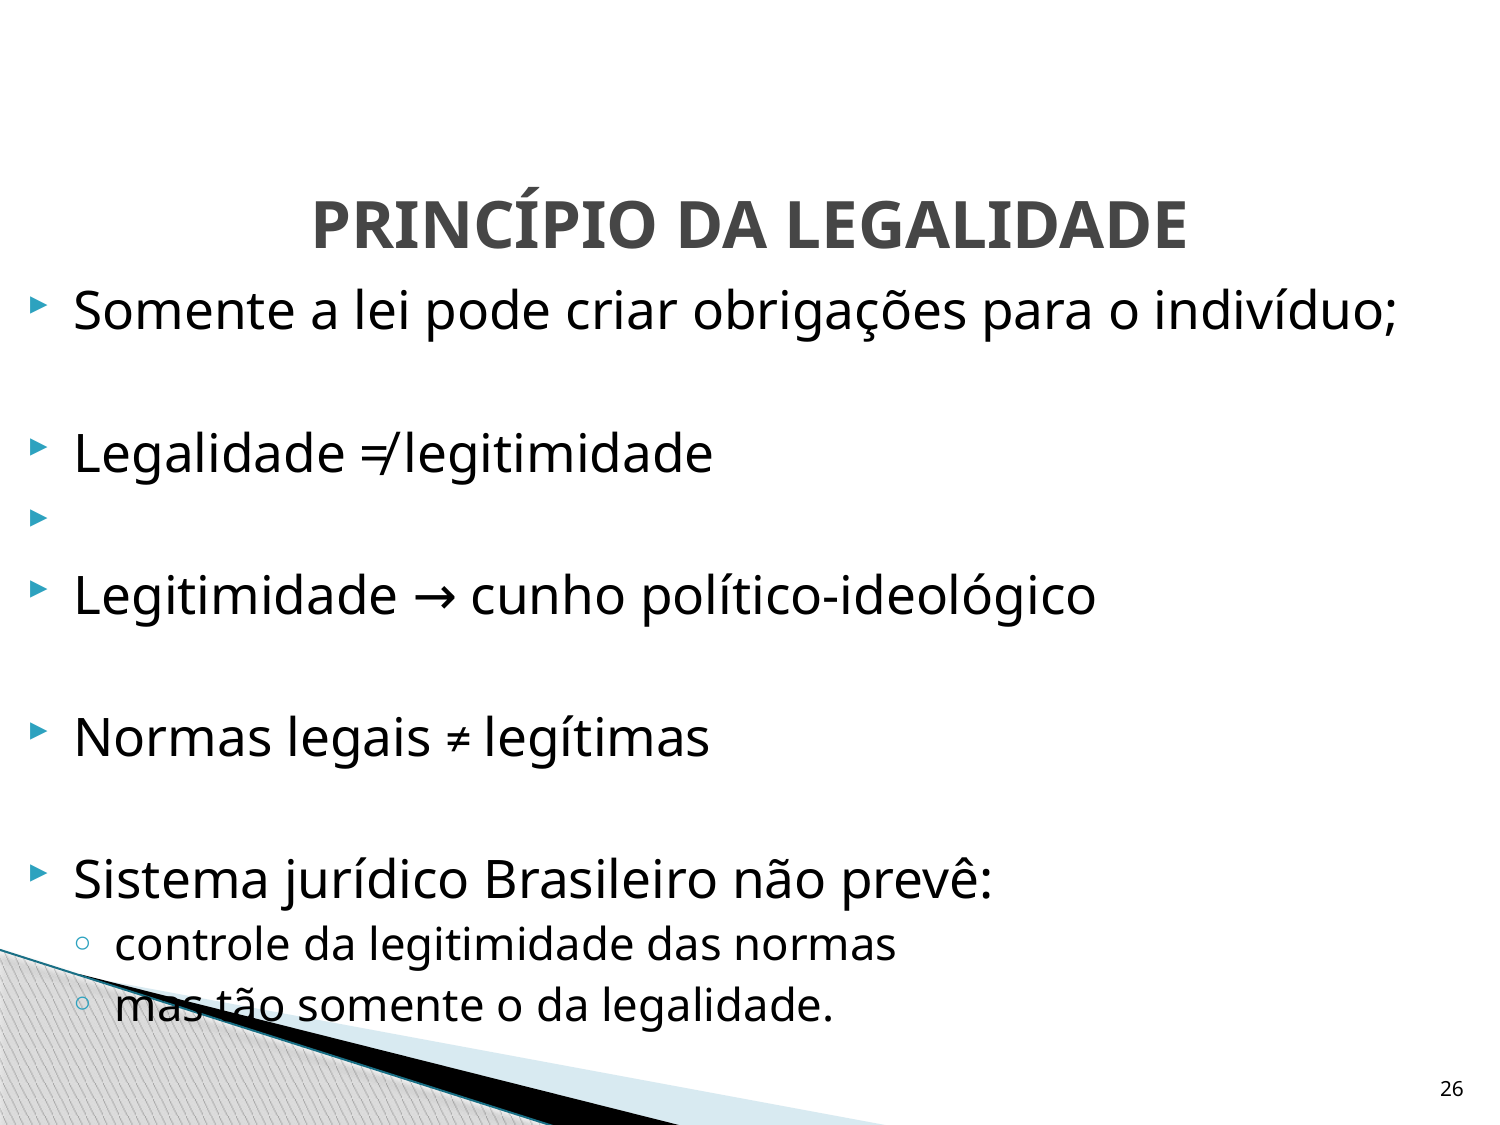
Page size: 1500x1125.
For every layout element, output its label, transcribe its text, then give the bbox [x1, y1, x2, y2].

slide_number 26 [1418, 1051, 1479, 1112]
list Somente a lei pode criar obrigações para o indivíduo; Legalidade ≠ legitimidade Legitimidade → cunho político-ideológico Normas legais ≠ legítimas Sistema jurídico Brasileiro não prevê: controle da legitimidade das normas mas tão somente o da legalidade. [0, 269, 1444, 1043]
title PRINCÍPIO DA LEGALIDADE [0, 175, 1500, 270]
